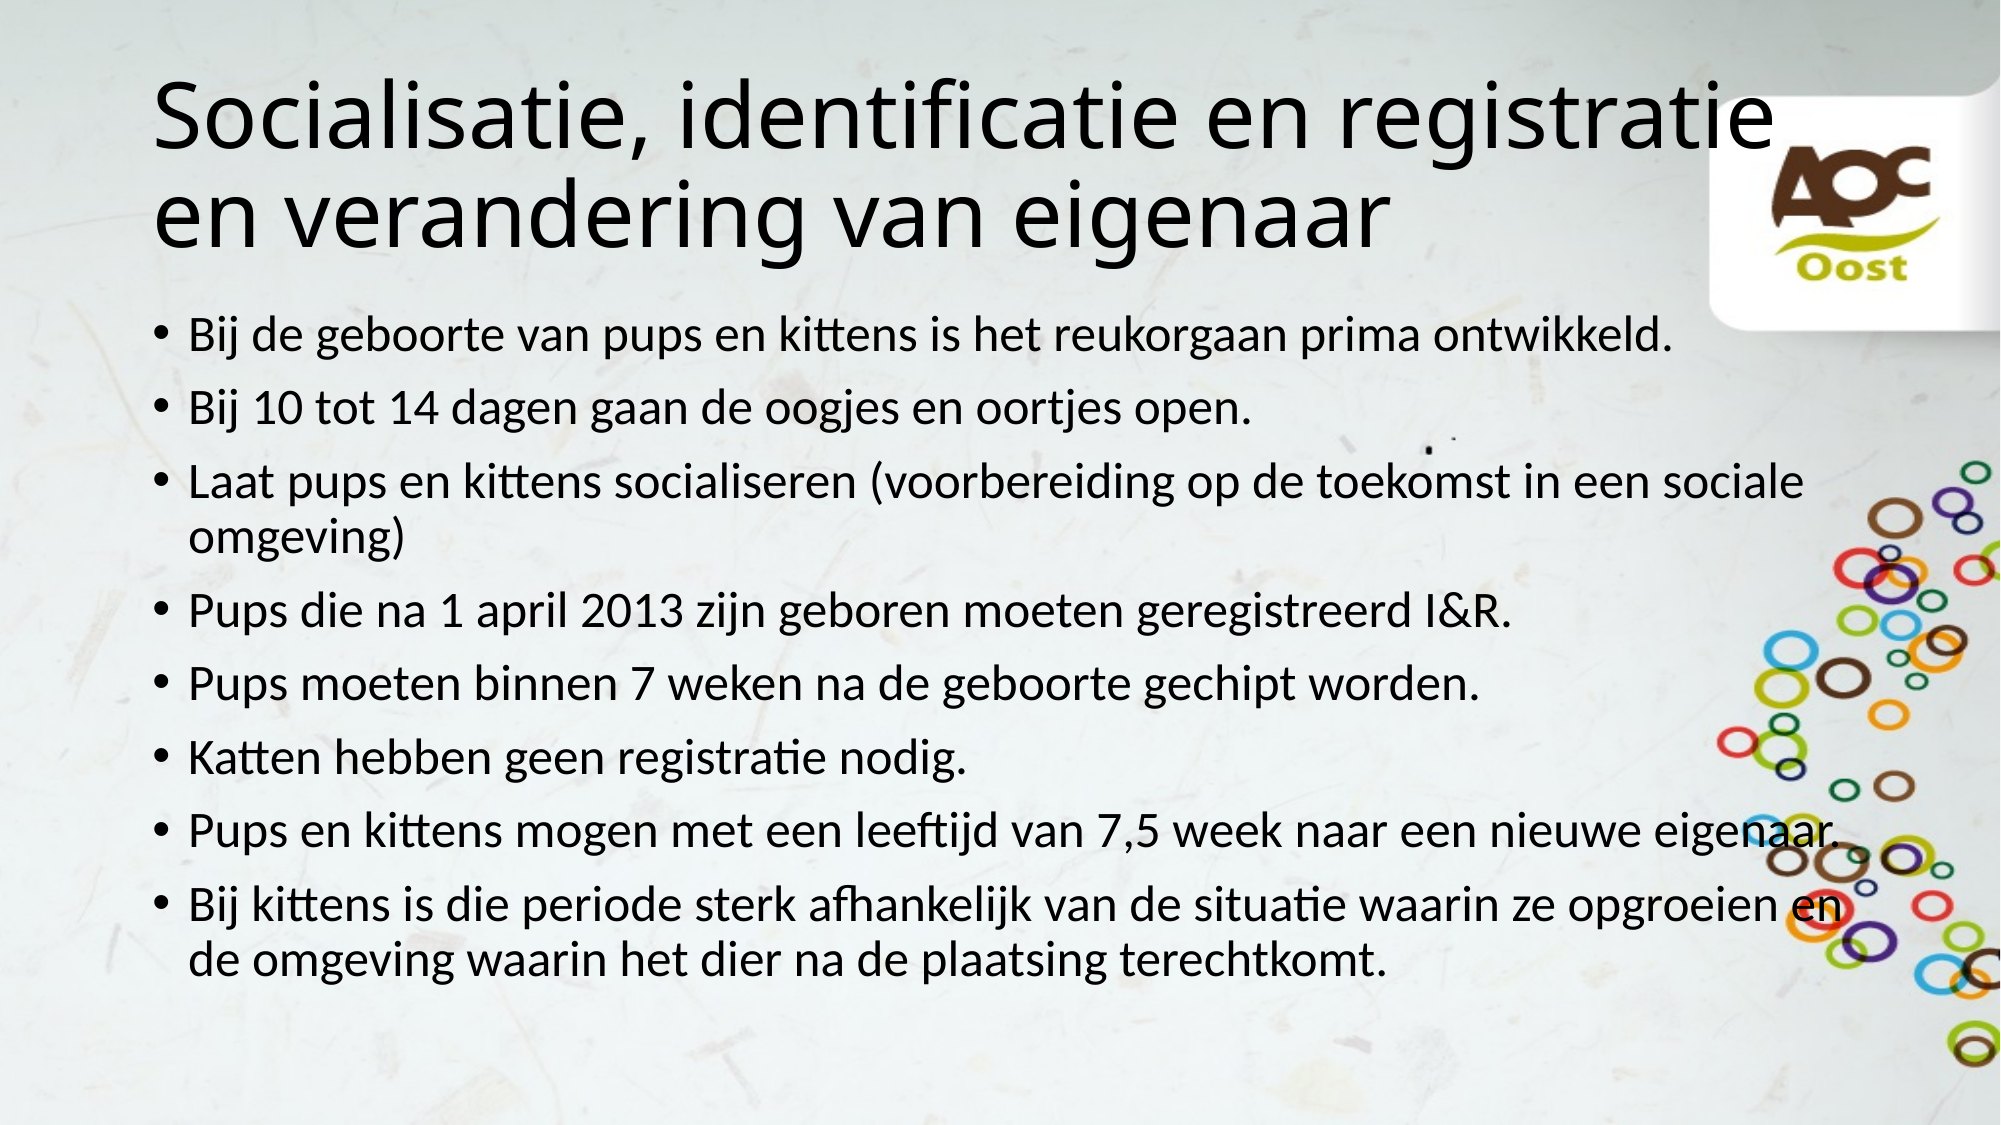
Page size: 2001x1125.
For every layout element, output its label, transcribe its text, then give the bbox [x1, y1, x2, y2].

picture [0, 0, 2001, 1125]
list Bij de geboorte van pups en kittens is het reukorgaan prima ontwikkeld. Bij 10 tot 14 dagen gaan de oogjes en oortjes open. Laat pups en kittens socialiseren (voorbereiding op de toekomst in een sociale omgeving) Pups die na 1 april 2013 zijn geboren moeten geregistreerd I&R. Pups moeten binnen 7 weken na de geboorte gechipt worden. Katten hebben geen registratie nodig. Pups en kittens mogen met een leeftijd van 7,5 week naar een nieuwe eigenaar. Bij kittens is die periode sterk afhankelijk van de situatie waarin ze opgroeien en de omgeving waarin het dier na de plaatsing terechtkomt. [137, 299, 1863, 1014]
title Socialisatie, identificatie en registratie en verandering van eigenaar [137, 59, 1863, 278]
